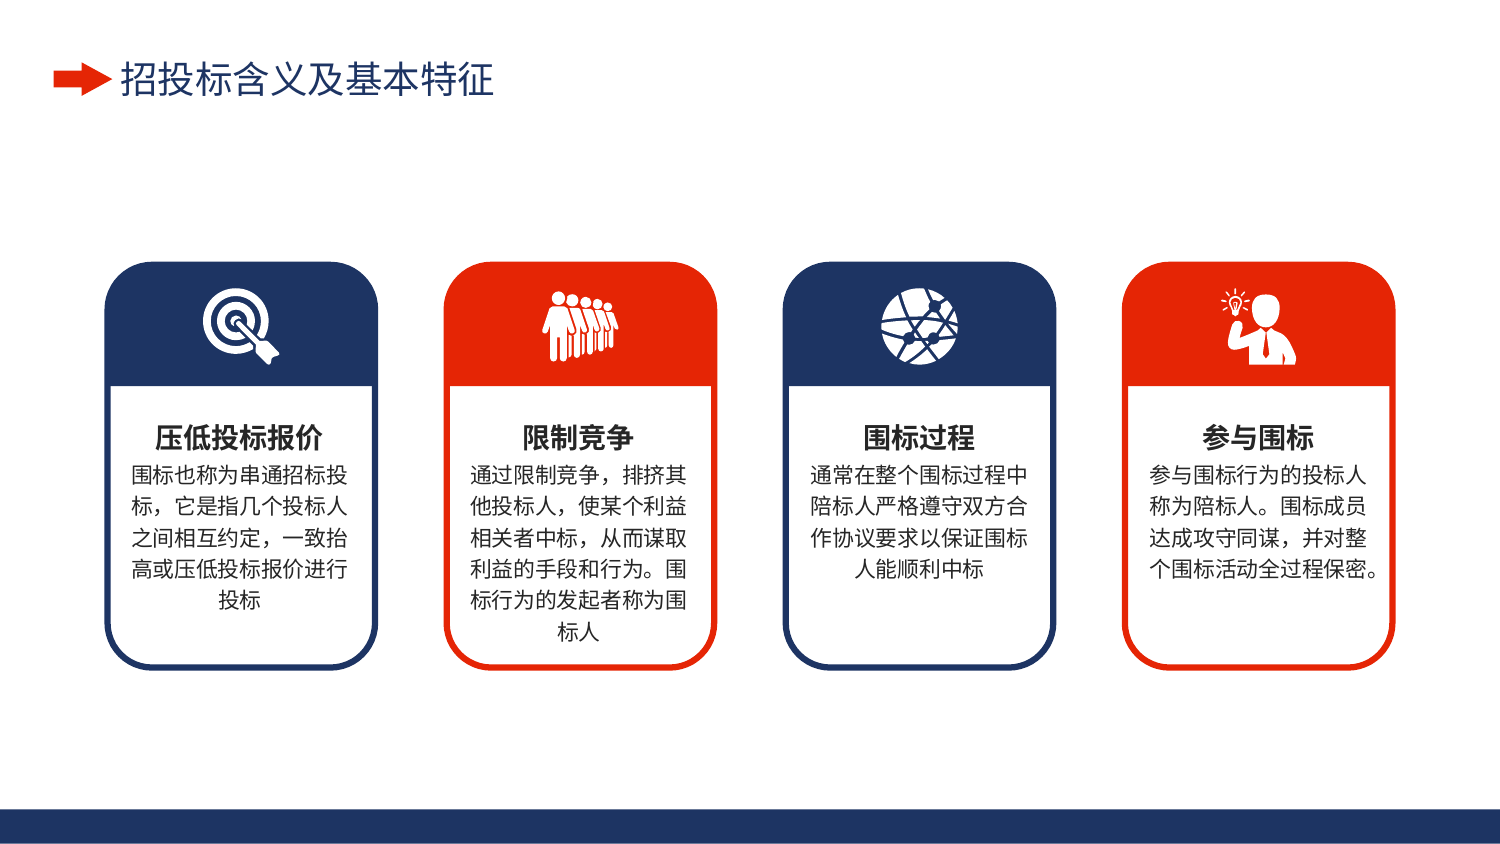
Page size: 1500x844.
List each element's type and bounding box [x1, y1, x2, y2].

text_box [107, 264, 376, 668]
text_box [446, 264, 715, 668]
text_box [785, 264, 1054, 668]
text_box [1124, 264, 1393, 668]
